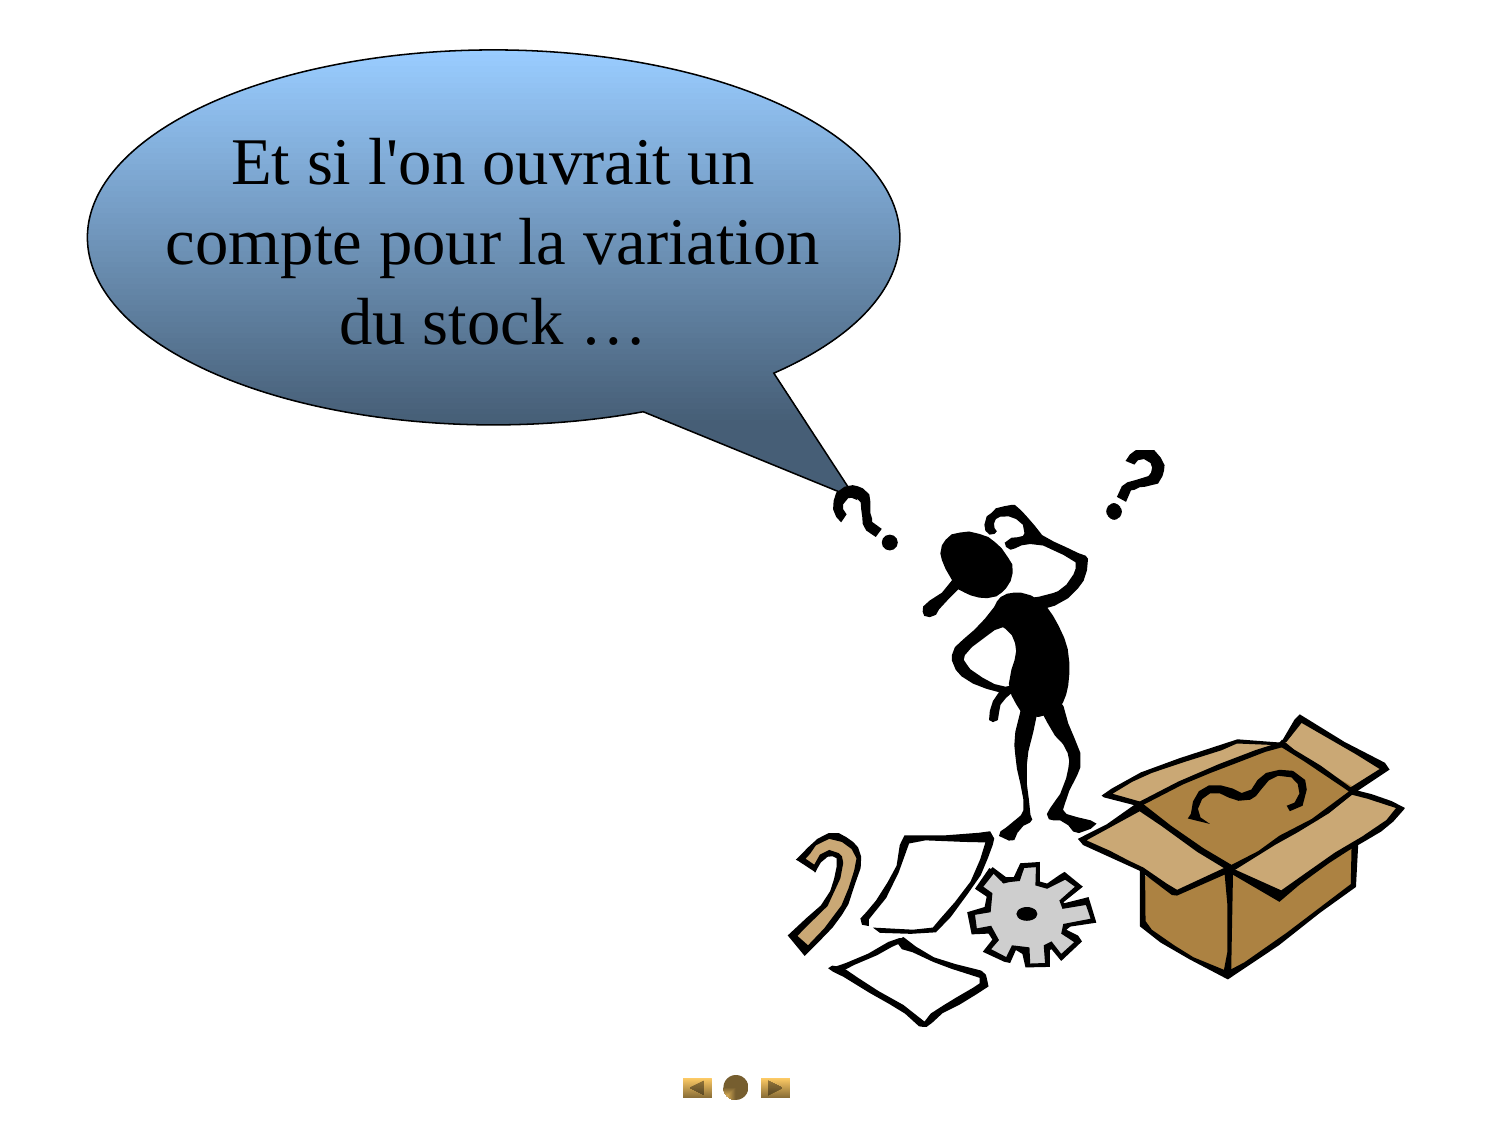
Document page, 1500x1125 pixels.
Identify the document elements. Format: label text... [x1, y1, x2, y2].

picture [787, 449, 1405, 1027]
text_box Et si l'on ouvrait un compte pour la variation du stock … [87, 49, 900, 471]
